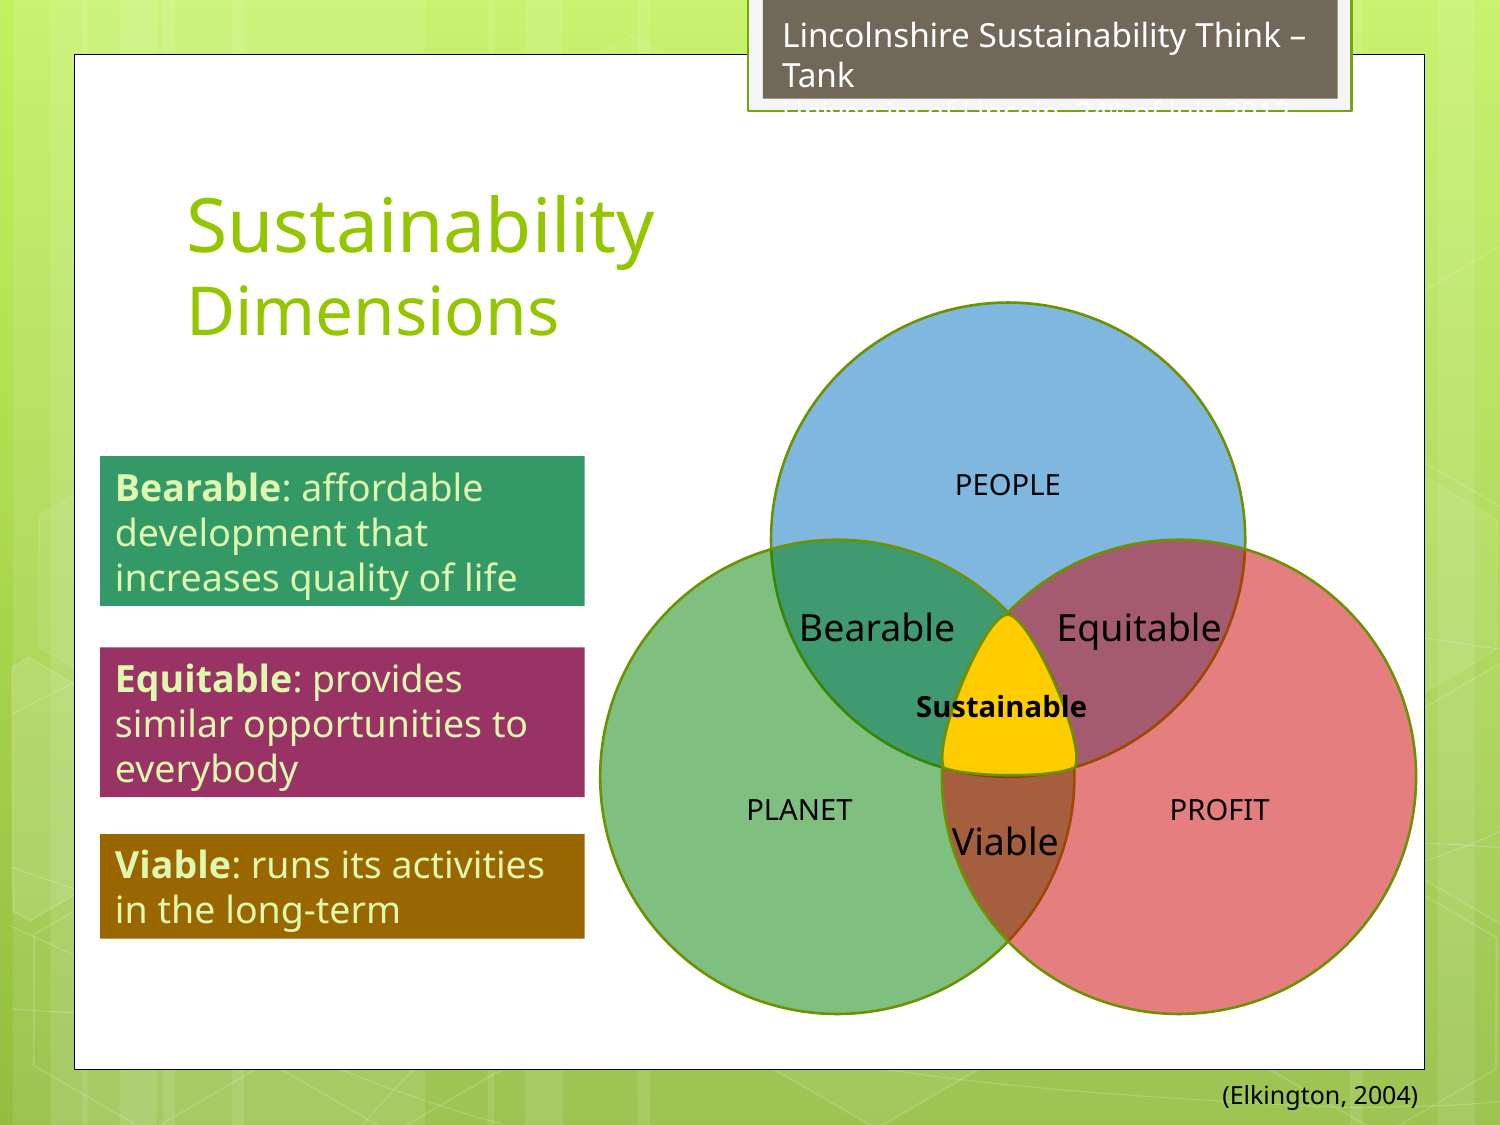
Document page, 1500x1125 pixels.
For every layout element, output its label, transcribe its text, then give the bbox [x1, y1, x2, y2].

text_box Equitable: provides similar opportunities to everybody [100, 647, 585, 798]
text_box Bearable: affordable development that increases quality of life [100, 456, 585, 606]
title Sustainability Dimensions [170, 168, 1324, 357]
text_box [599, 302, 1417, 1015]
text_box Viable: runs its activities in the long-term [100, 834, 585, 939]
text_box (Elkington, 2004) [1207, 1072, 1434, 1117]
